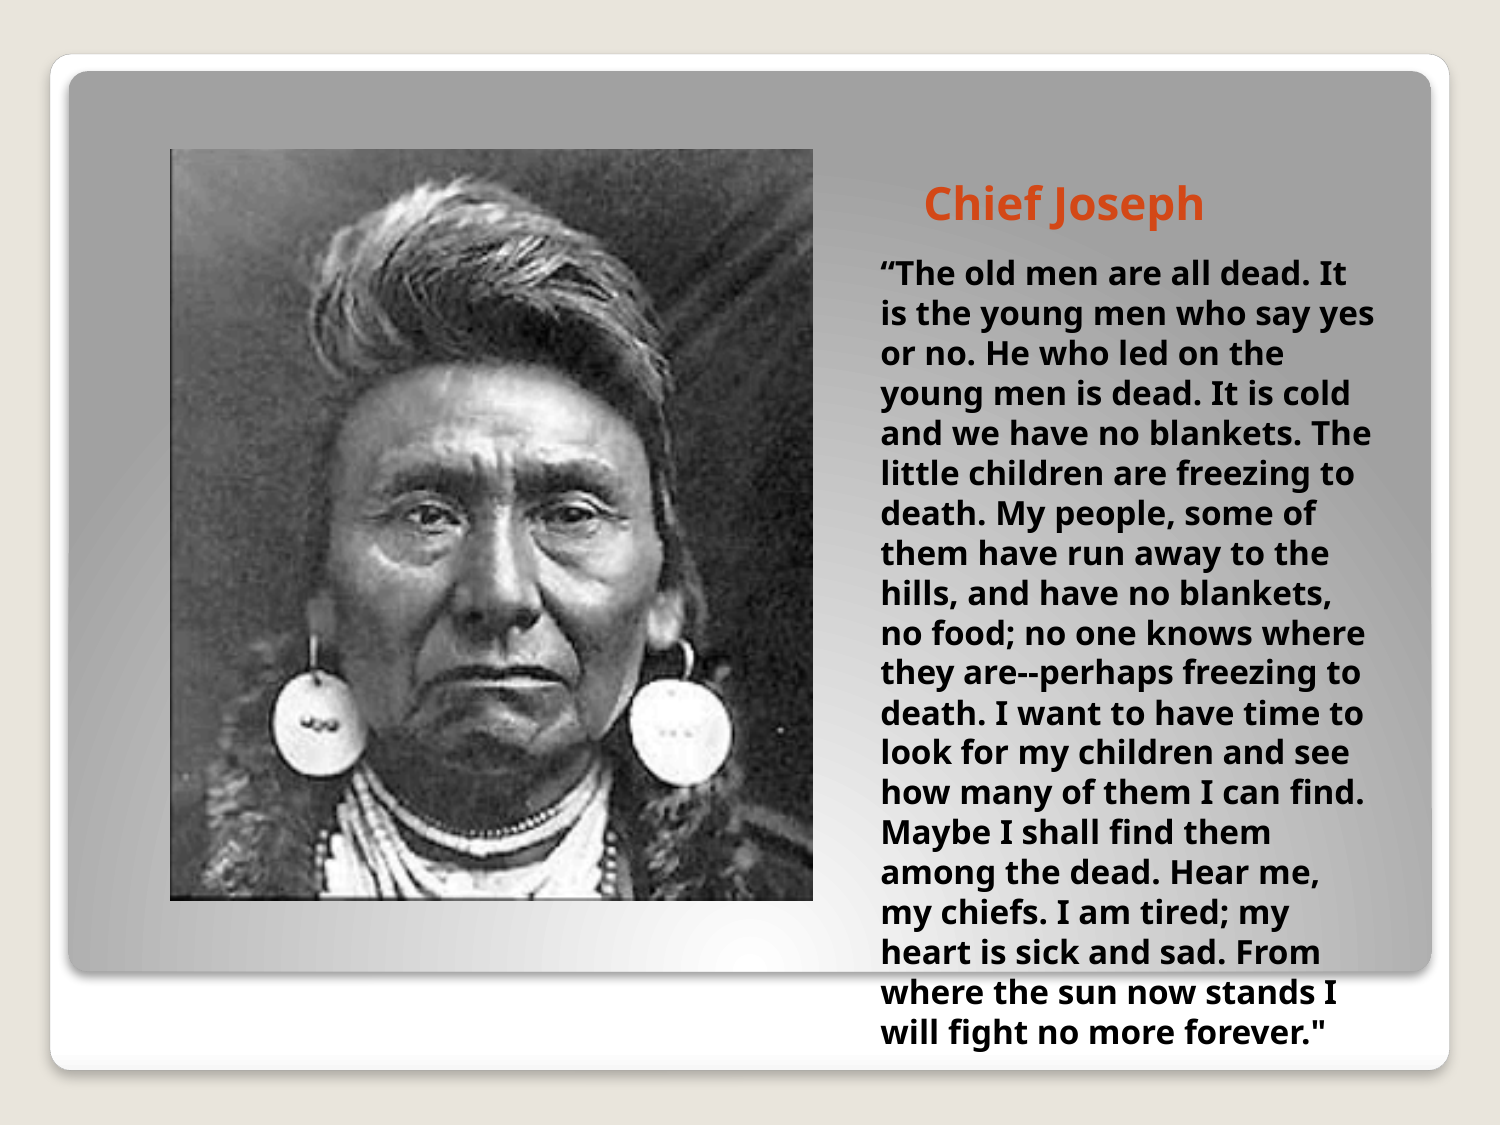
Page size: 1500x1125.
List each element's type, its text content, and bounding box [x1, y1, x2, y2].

list “The old men are all dead. It is the young men who say yes or no. He who led on the young men is dead. It is cold and we have no blankets. The little children are freezing to death. My people, some of them have run away to the hills, and have no blankets, no food; no one knows where they are--perhaps freezing to death. I want to have time to look for my children and see how many of them I can find. Maybe I shall find them among the dead. Hear me, my chiefs. I am tired; my heart is sick and sad. From where the sun now stands I will fight no more forever." [862, 237, 1397, 928]
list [170, 149, 813, 901]
title Chief Joseph [908, 87, 1397, 237]
